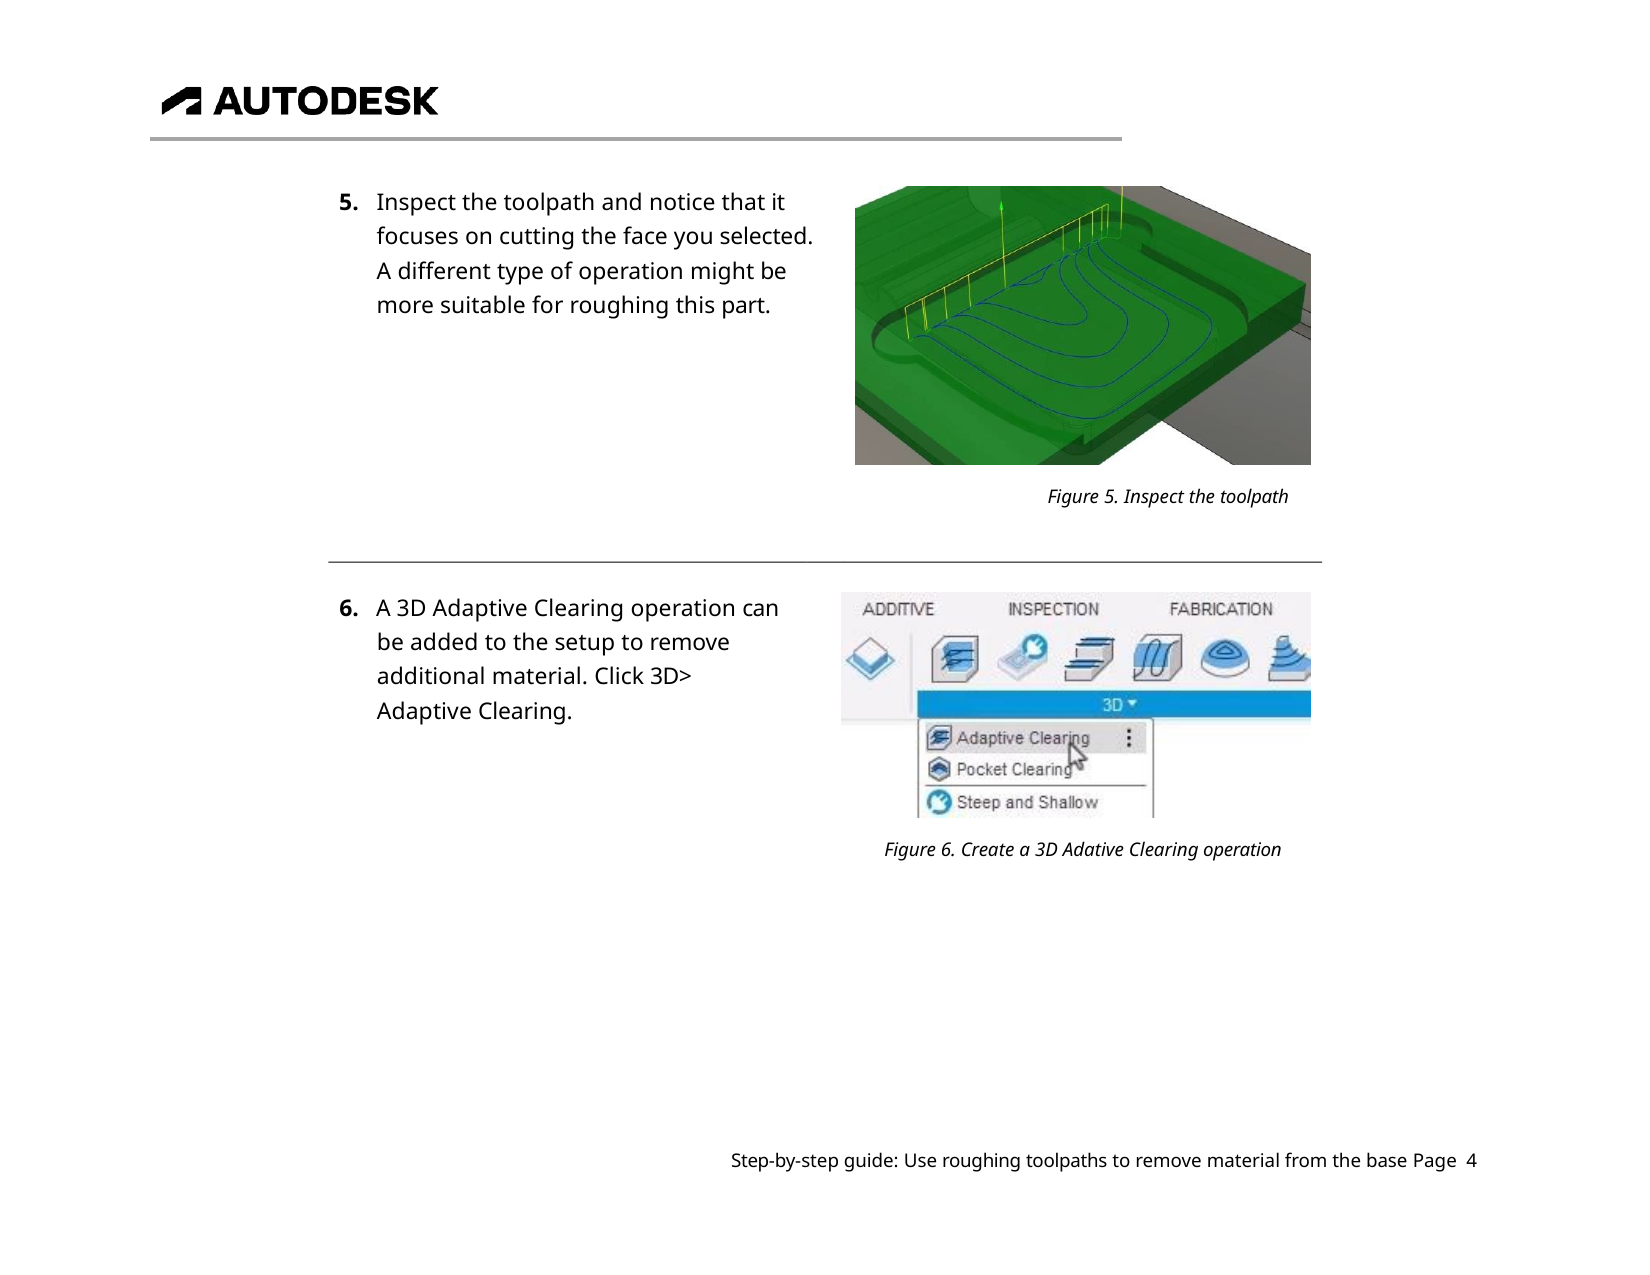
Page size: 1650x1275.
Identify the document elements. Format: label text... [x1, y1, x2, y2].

text_box Figure 6. Create a 3D Adative Clearing operation [882, 835, 1313, 861]
text_box 6. A 3D Adaptive Clearing operation can be added to the setup to remove additional material. Click 3D> Adaptive Clearing. [337, 584, 781, 724]
picture [841, 592, 1311, 818]
picture [854, 186, 1311, 466]
picture [161, 86, 439, 115]
text_box 5. Inspect the toolpath and notice that it focuses on cutting the face you selected. A different type of operation might be more suitable for roughing this part. [337, 178, 821, 318]
slide_number Step-by-step guide: Use roughing toolpaths to remove material from the base Page 10 [729, 1145, 1509, 1275]
text_box Figure 5. Inspect the toolpath [1045, 483, 1313, 508]
